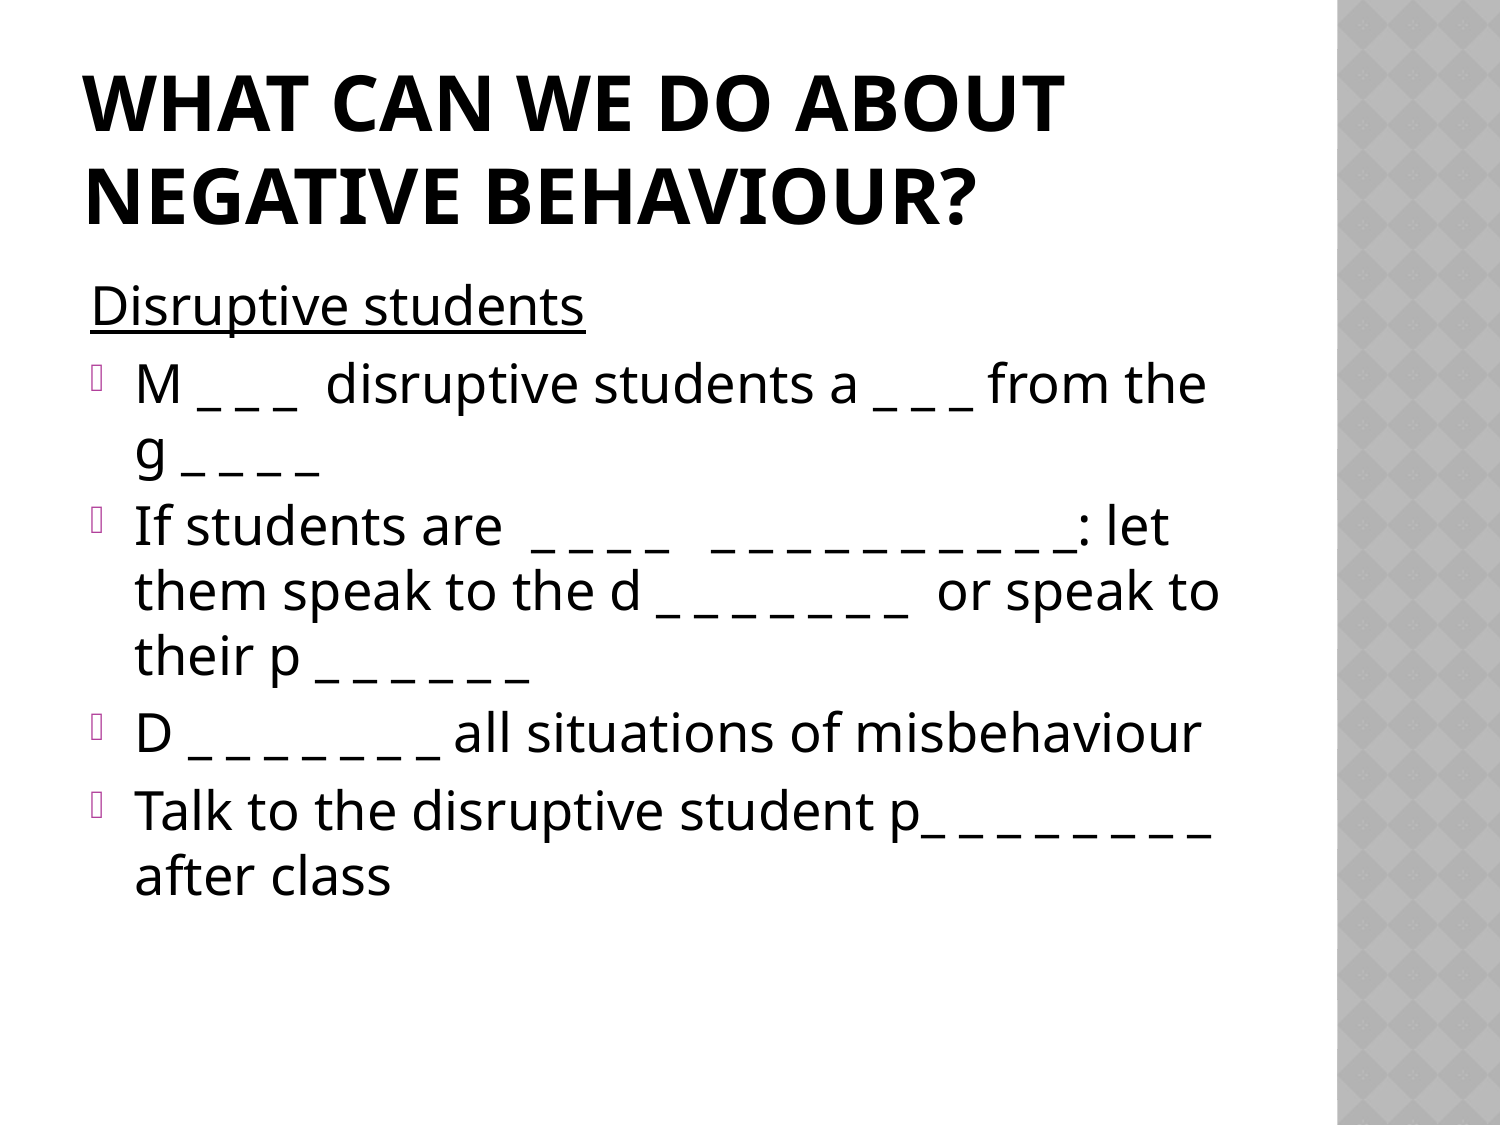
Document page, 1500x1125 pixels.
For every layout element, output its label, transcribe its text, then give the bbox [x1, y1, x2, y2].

list Disruptive students M _ _ _ disruptive students a _ _ _ from the g _ _ _ _ If students are _ _ _ _ _ _ _ _ _ _ _ _ _ _: let them speak to the d _ _ _ _ _ _ _ or speak to their p _ _ _ _ _ _ D _ _ _ _ _ _ _ all situations of misbehaviour Talk to the disruptive student p_ _ _ _ _ _ _ _ after class [74, 263, 1263, 1060]
title What can we do about negative behaviour? [75, 52, 1263, 240]
